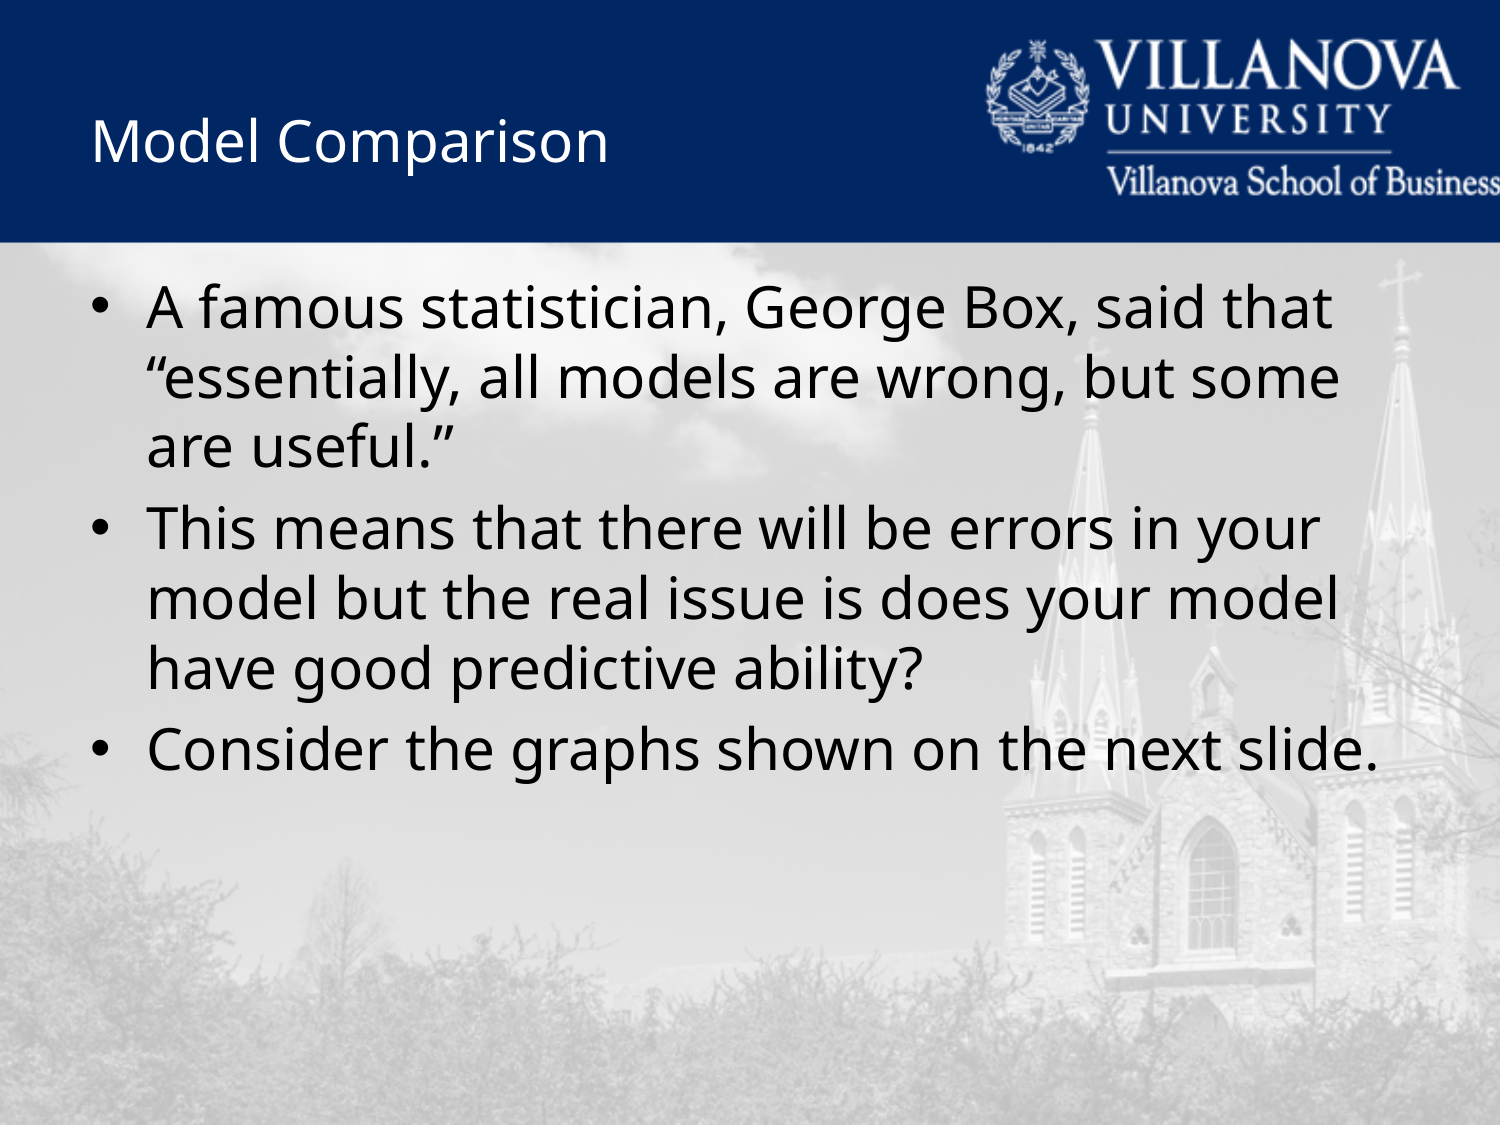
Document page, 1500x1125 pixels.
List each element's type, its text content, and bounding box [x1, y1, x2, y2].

picture [0, 0, 1500, 1125]
list A famous statistician, George Box, said that “essentially, all models are wrong, but some are useful.” This means that there will be errors in your model but the real issue is does your model have good predictive ability? Consider the graphs shown on the next slide. [75, 262, 1425, 1100]
title Model Comparison [75, 45, 1425, 233]
